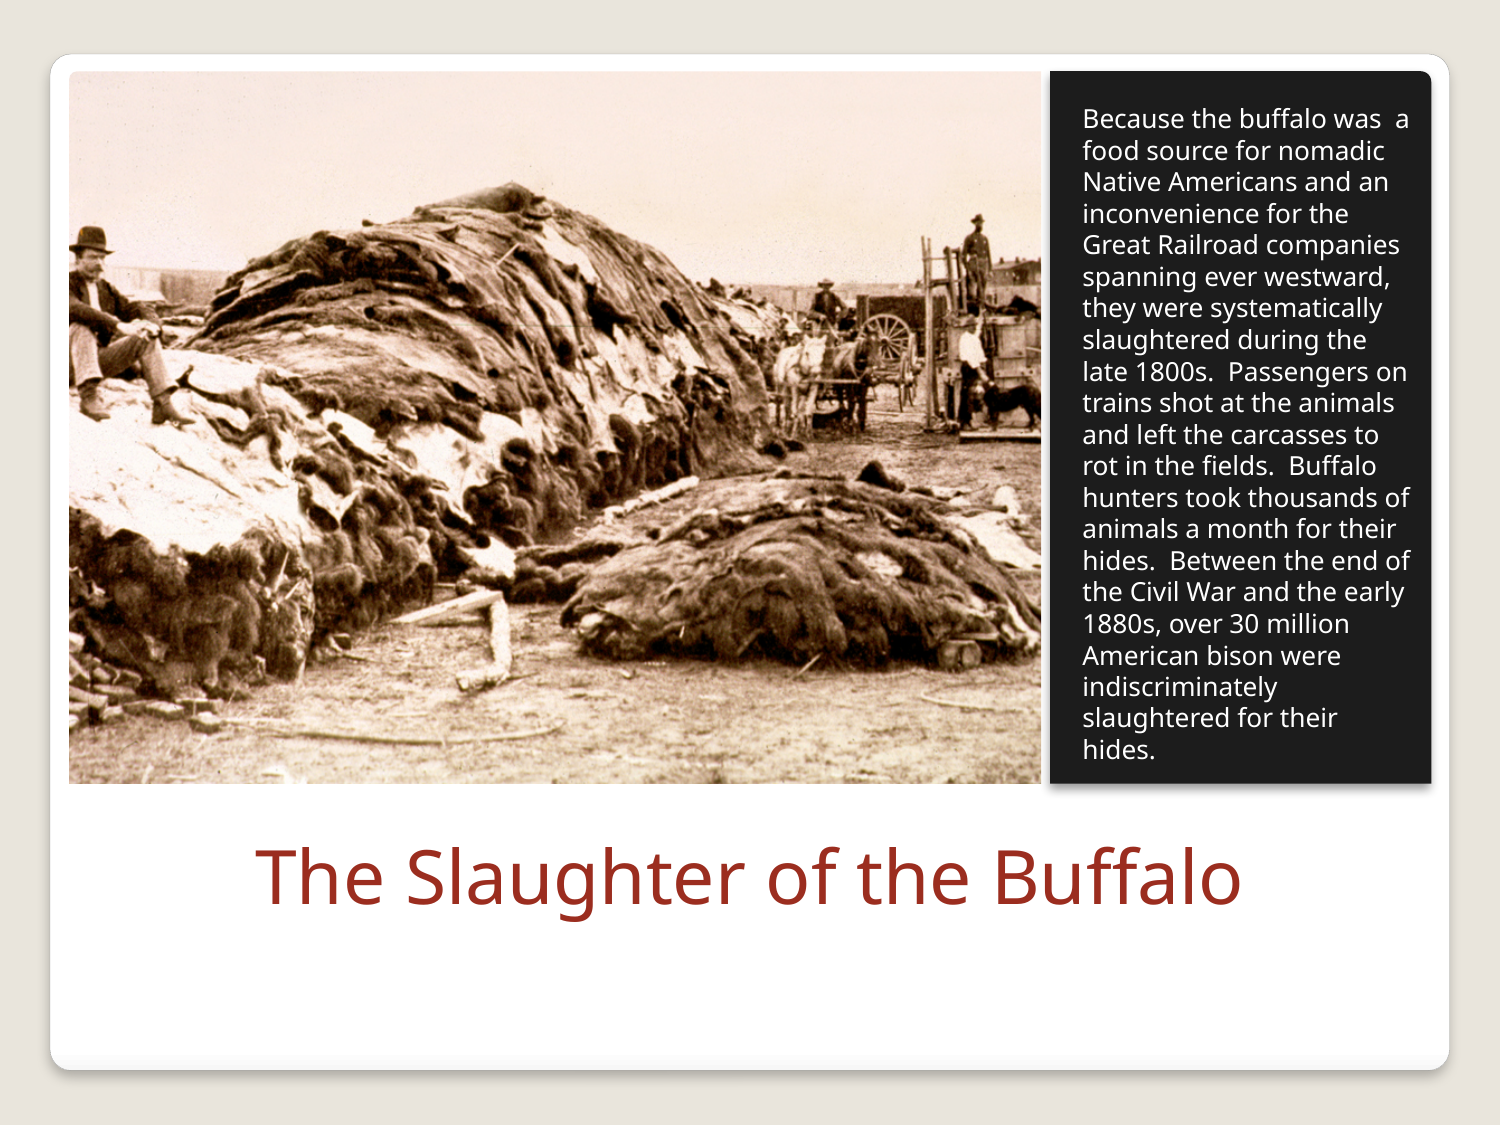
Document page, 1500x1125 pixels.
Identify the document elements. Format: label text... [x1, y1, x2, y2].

picture [68, 71, 1042, 785]
list Because the buffalo was a food source for nomadic Native Americans and an inconvenience for the Great Railroad companies spanning ever westward, they were systematically slaughtered during the late 1800s. Passengers on trains shot at the animals and left the carcasses to rot in the fields. Buffalo hunters took thousands of animals a month for their hides. Between the end of the Civil War and the early 1880s, over 30 million American bison were indiscriminately slaughtered for their hides. [1060, 87, 1428, 779]
title The Slaughter of the Buffalo [75, 822, 1425, 995]
